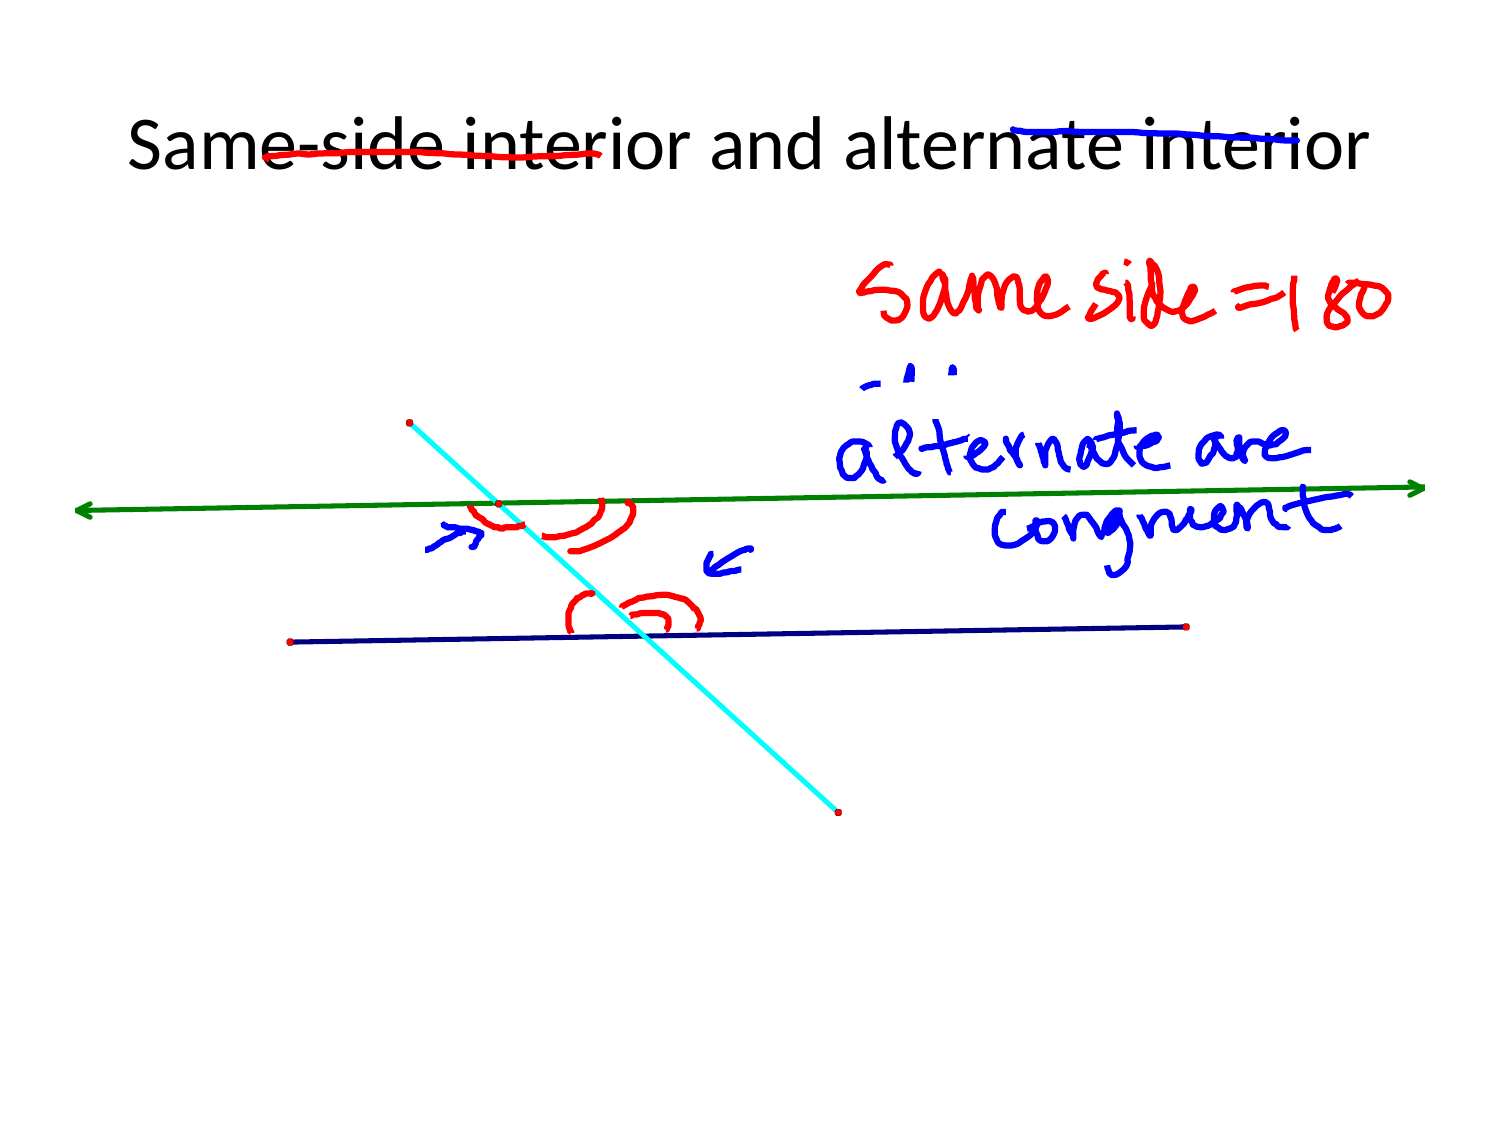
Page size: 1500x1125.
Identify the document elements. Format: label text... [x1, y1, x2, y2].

text_box [1346, 281, 1390, 318]
text_box [1292, 275, 1298, 331]
text_box [922, 270, 1070, 320]
text_box [858, 263, 909, 322]
text_box [1087, 272, 1121, 320]
text_box [1123, 260, 1131, 265]
title Same-side interior and alternate interior [75, 45, 1425, 233]
text_box [1142, 260, 1216, 327]
text_box [1125, 281, 1134, 320]
text_box [1012, 128, 1298, 142]
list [74, 368, 1426, 899]
text_box [1237, 291, 1285, 309]
text_box [1325, 277, 1356, 329]
text_box [264, 151, 602, 160]
text_box [1233, 284, 1270, 293]
